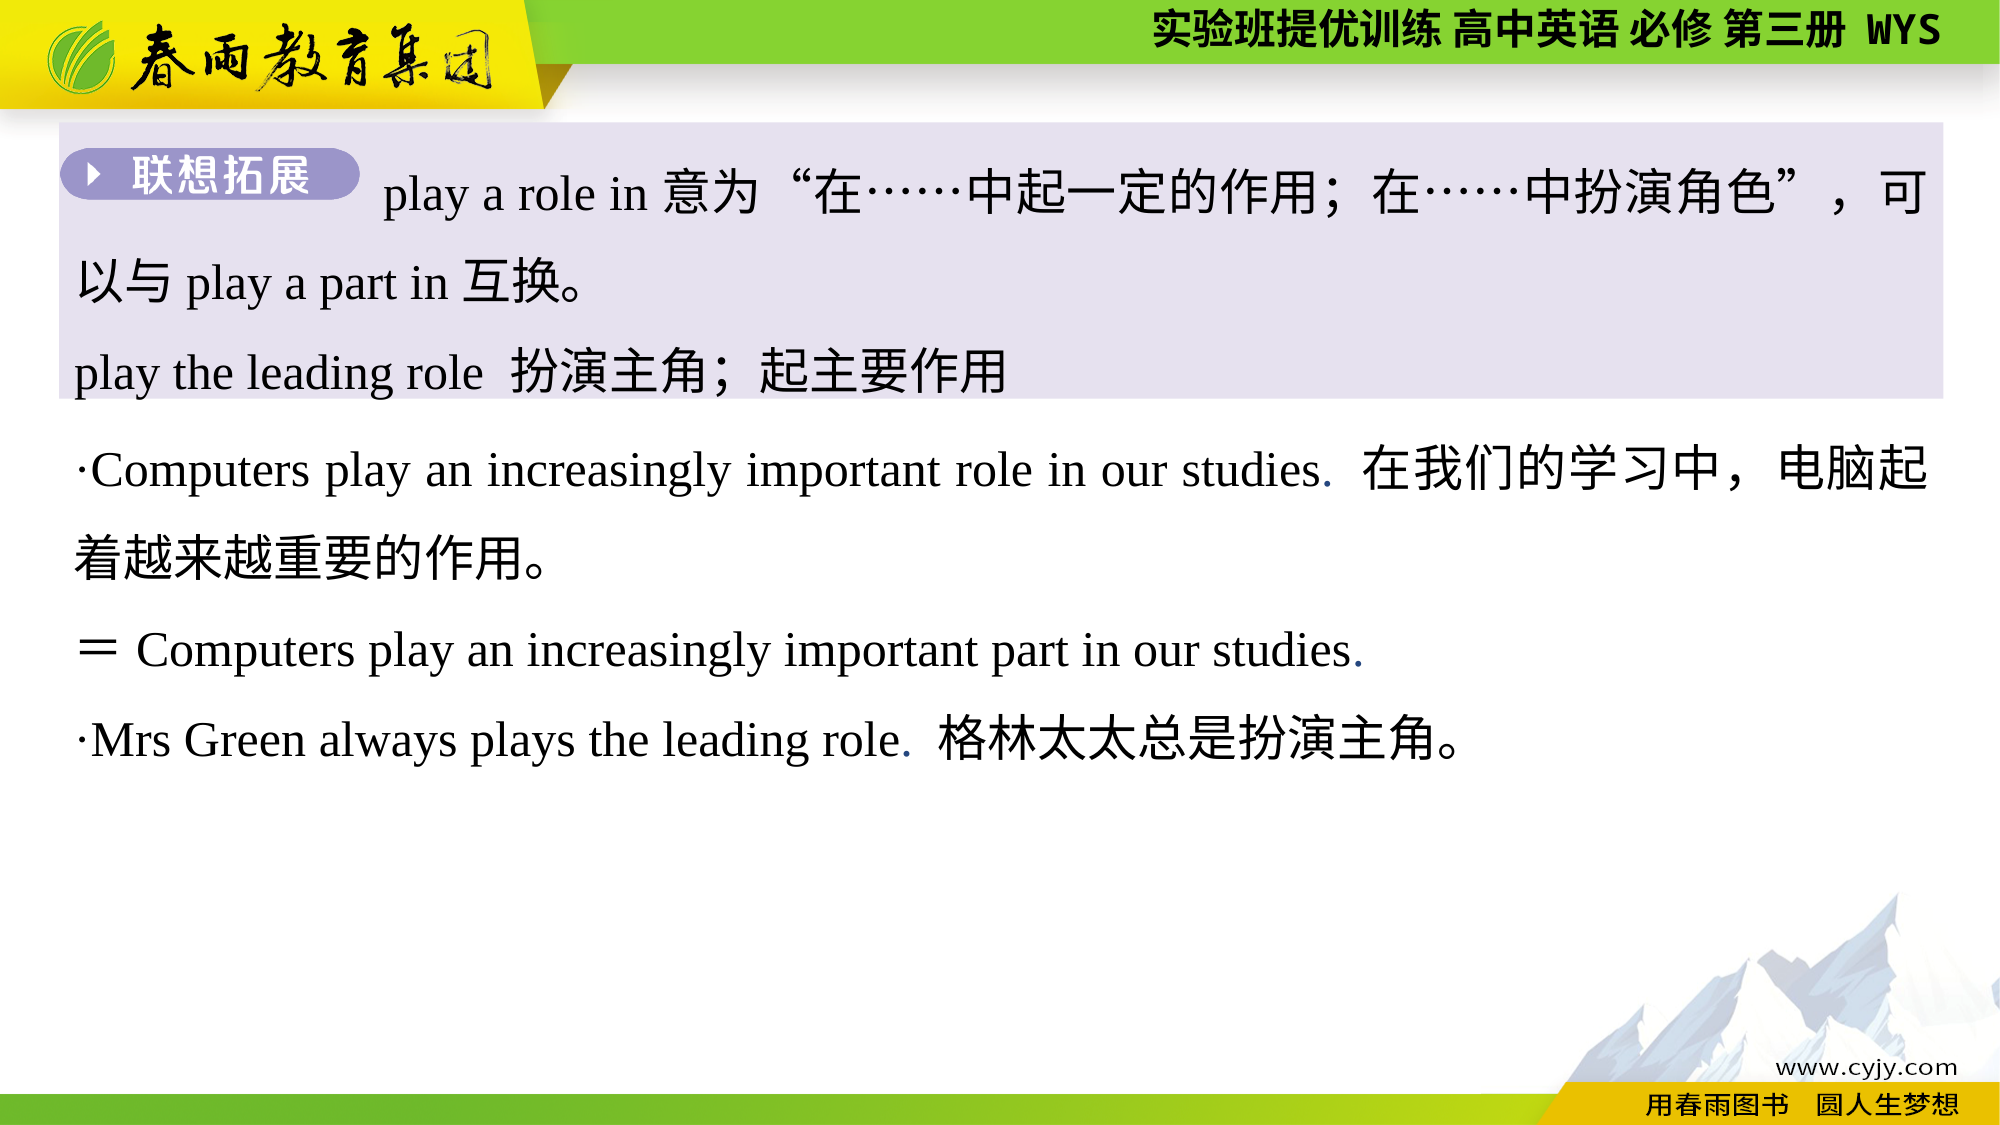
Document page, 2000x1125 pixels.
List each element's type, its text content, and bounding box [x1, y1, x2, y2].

list play a role in意为“在……中起一定的作用；在……中扮演角色”，可以与play a part in互换。 play the leading role 扮演主角；起主要作用 [59, 122, 1944, 398]
text_box ·Computers play an increasingly important role in our studies. 在我们的学习中，电脑起着越来越重要的作用。 ＝Computers play an increasingly important part in our studies. ·Mrs Green always plays the leading role. 格林太太总是扮演主角。 [59, 398, 1944, 774]
picture [0, 0, 2000, 1125]
